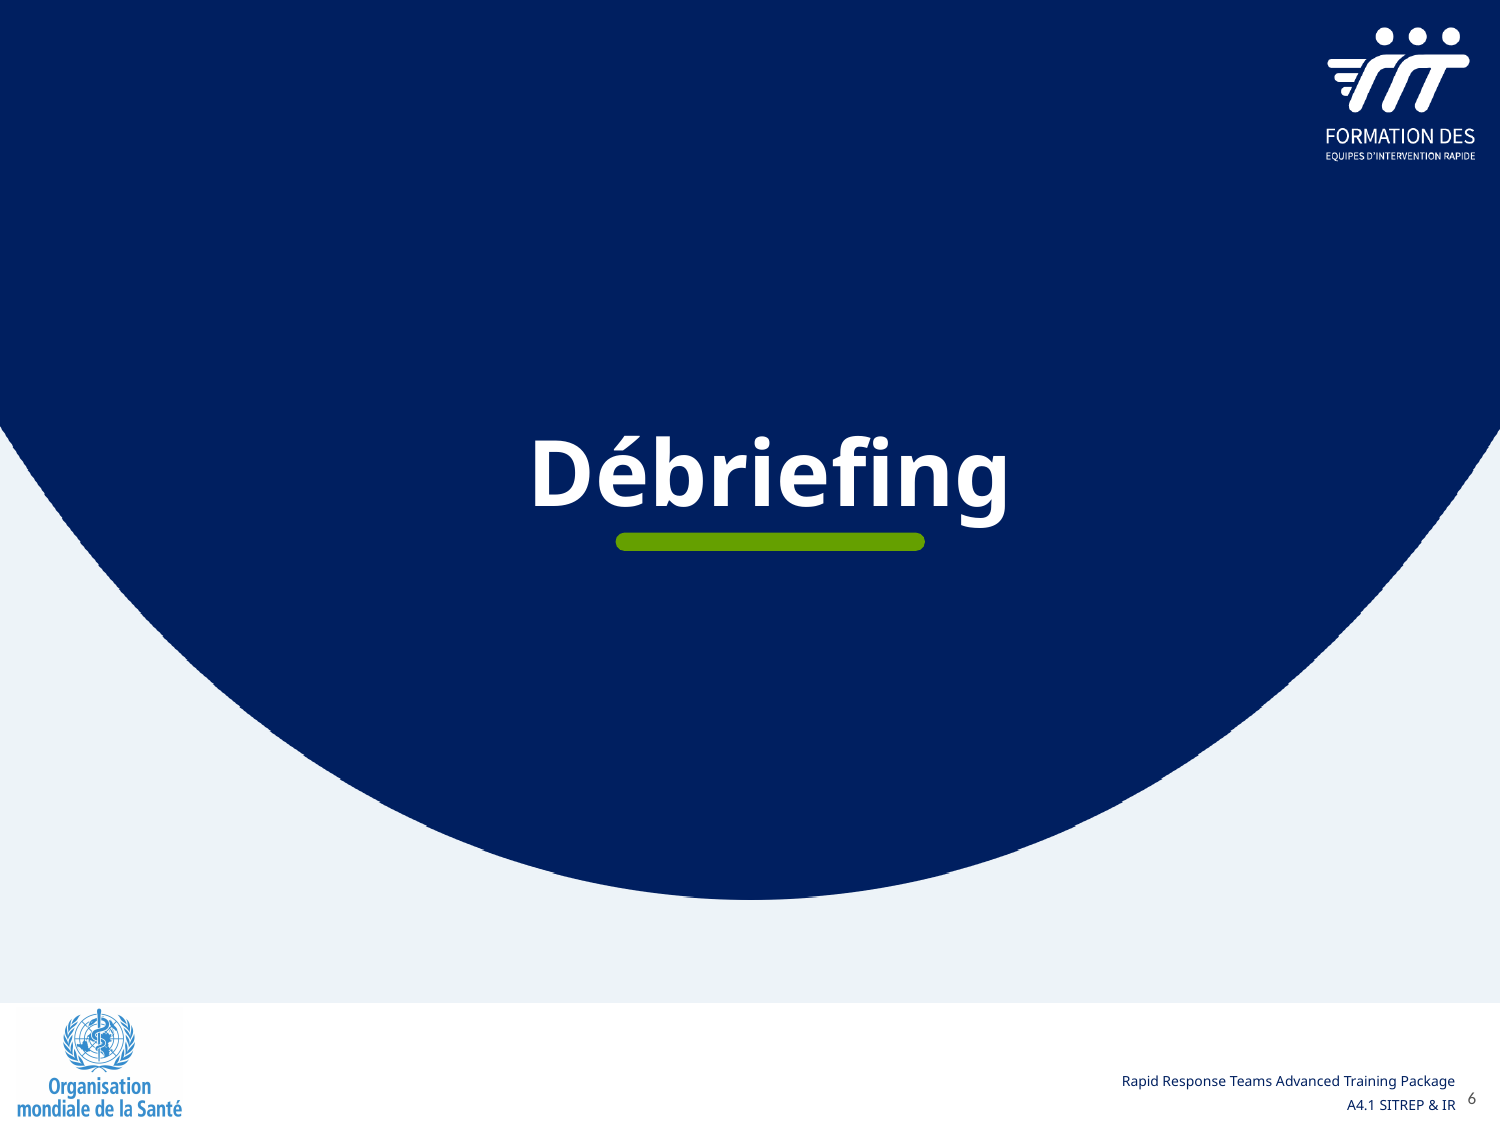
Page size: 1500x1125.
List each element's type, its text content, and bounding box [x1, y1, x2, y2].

list Débriefing [71, 322, 1469, 631]
picture [16, 1007, 183, 1118]
slide_number 6 [1411, 1037, 1462, 1081]
picture [0, 0, 1500, 1003]
